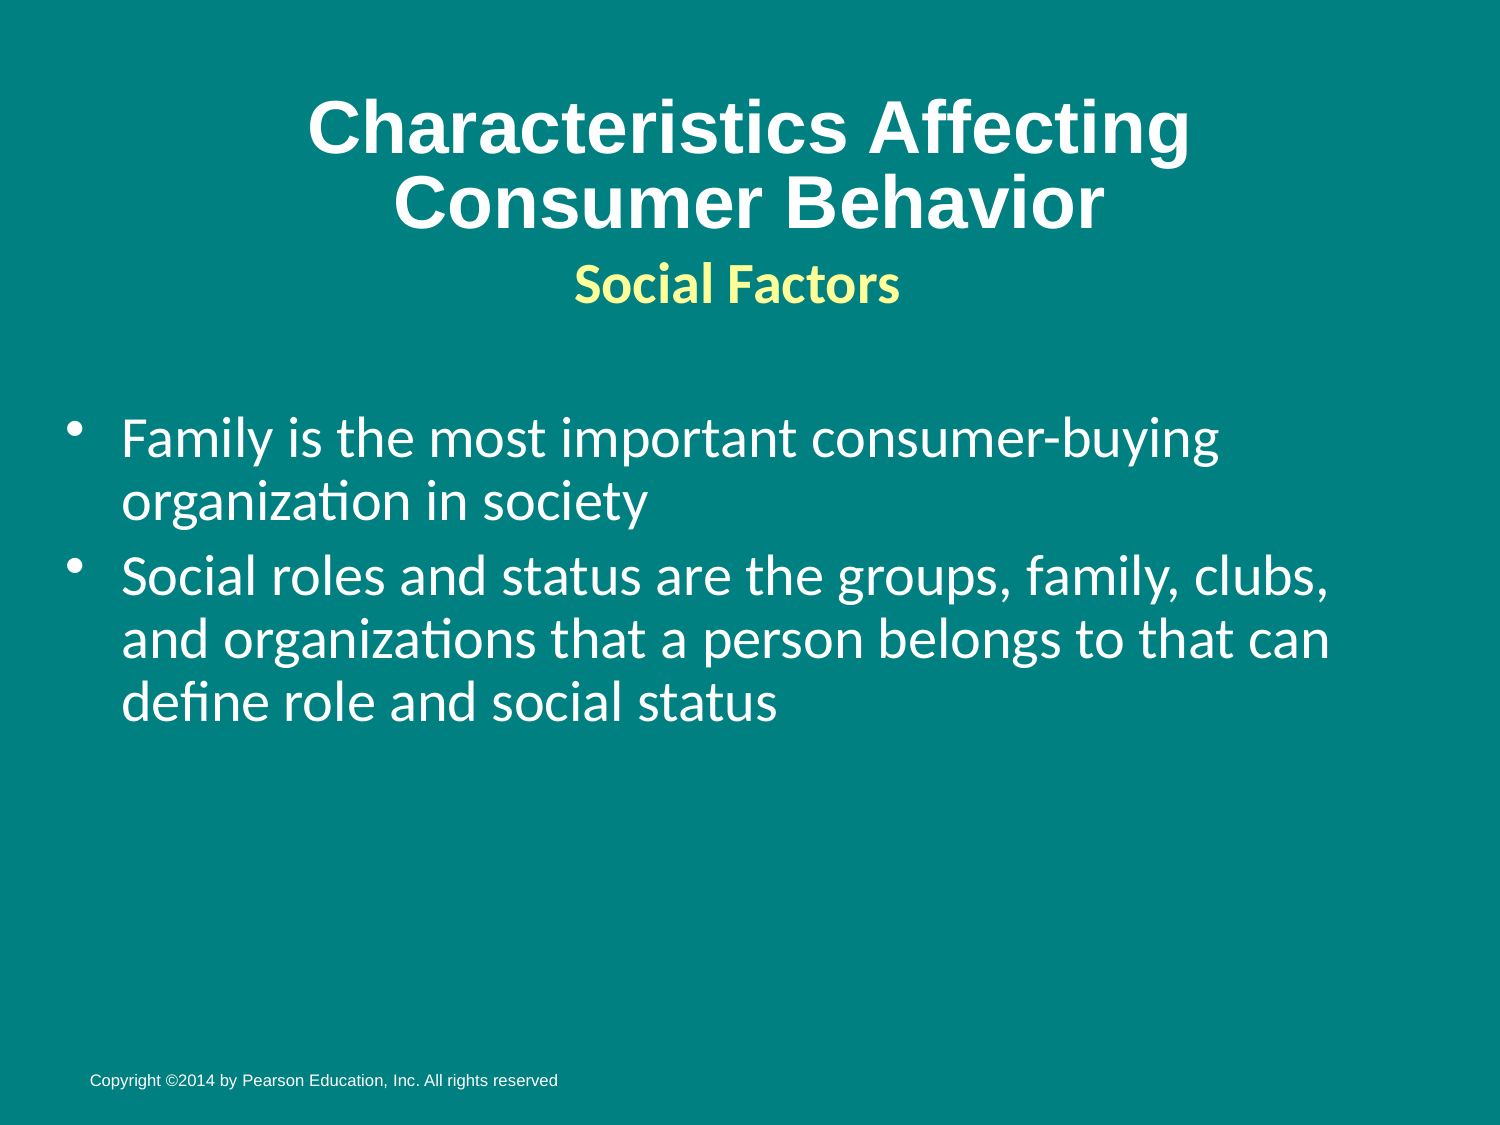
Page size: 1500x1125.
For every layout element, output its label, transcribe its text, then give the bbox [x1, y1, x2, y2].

title Characteristics Affecting Consumer Behavior [112, 37, 1388, 226]
list Social Factors [149, 237, 1326, 301]
list Family is the most important consumer-buying organization in society Social roles and status are the groups, family, clubs, and organizations that a person belongs to that can define role and social status [49, 399, 1426, 901]
text_box Copyright ©2014 by Pearson Education, Inc. All rights reserved [74, 1062, 825, 1098]
